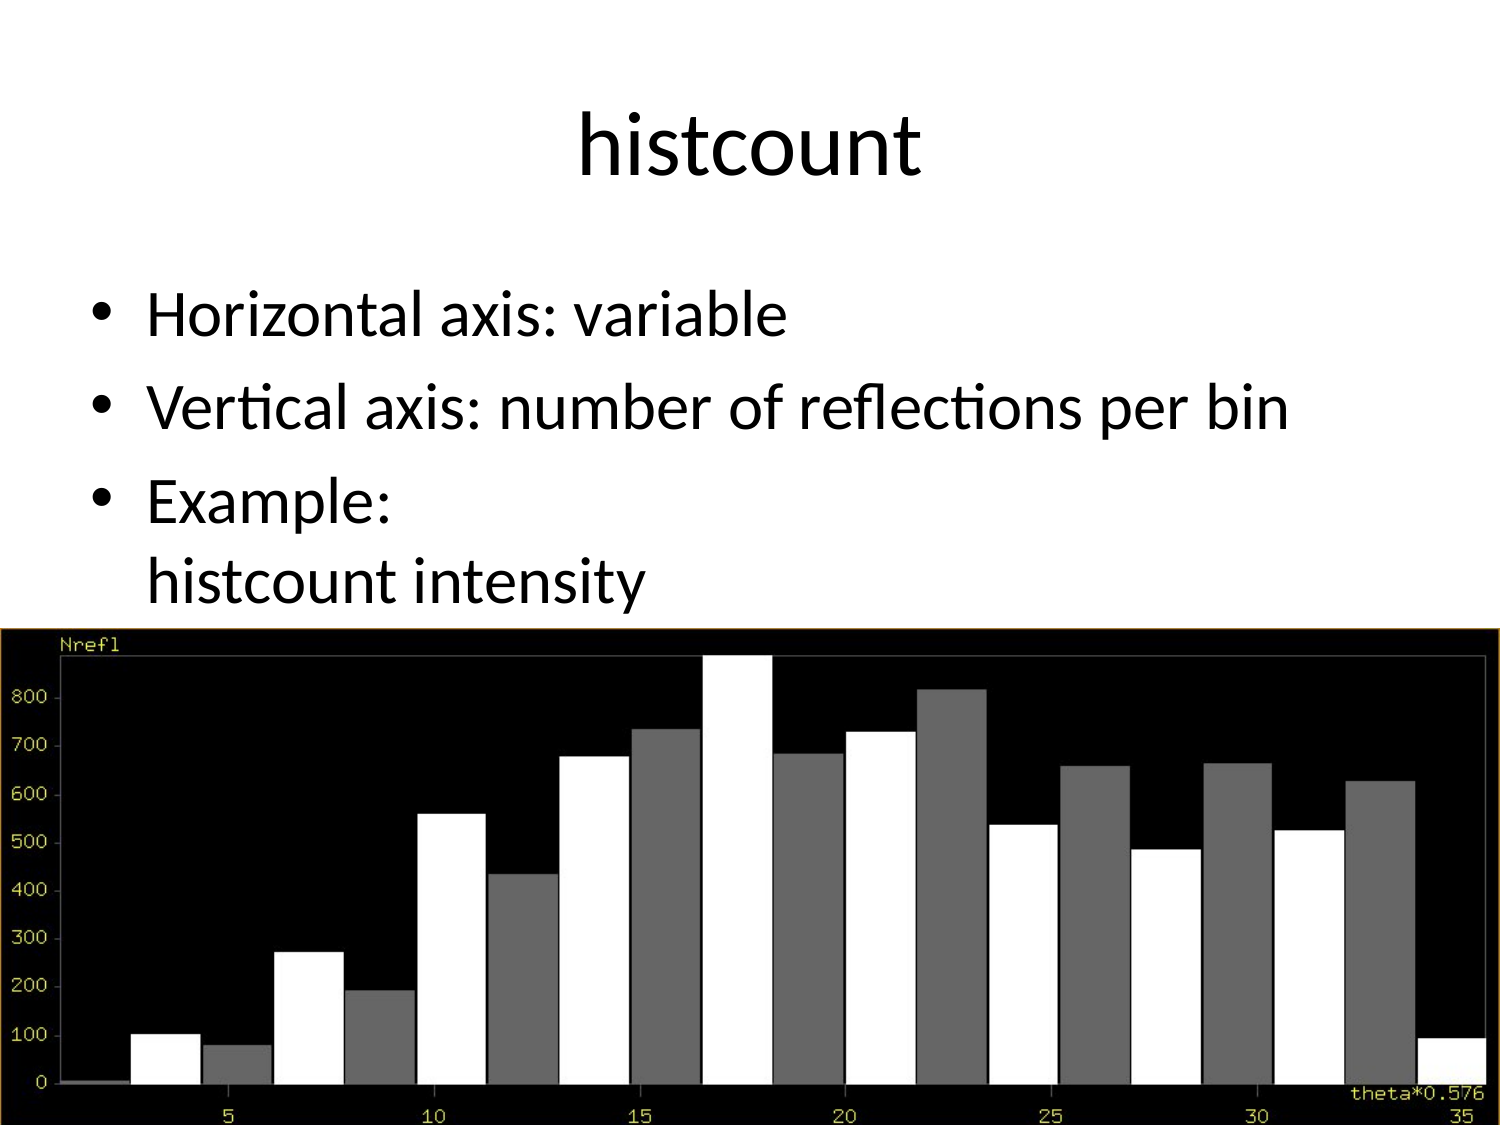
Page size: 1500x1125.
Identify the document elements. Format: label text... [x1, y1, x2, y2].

list Horizontal axis: variable Vertical axis: number of reflections per bin Example: histcount intensity [75, 262, 1425, 626]
picture [0, 628, 1500, 1125]
title histcount [75, 45, 1425, 233]
